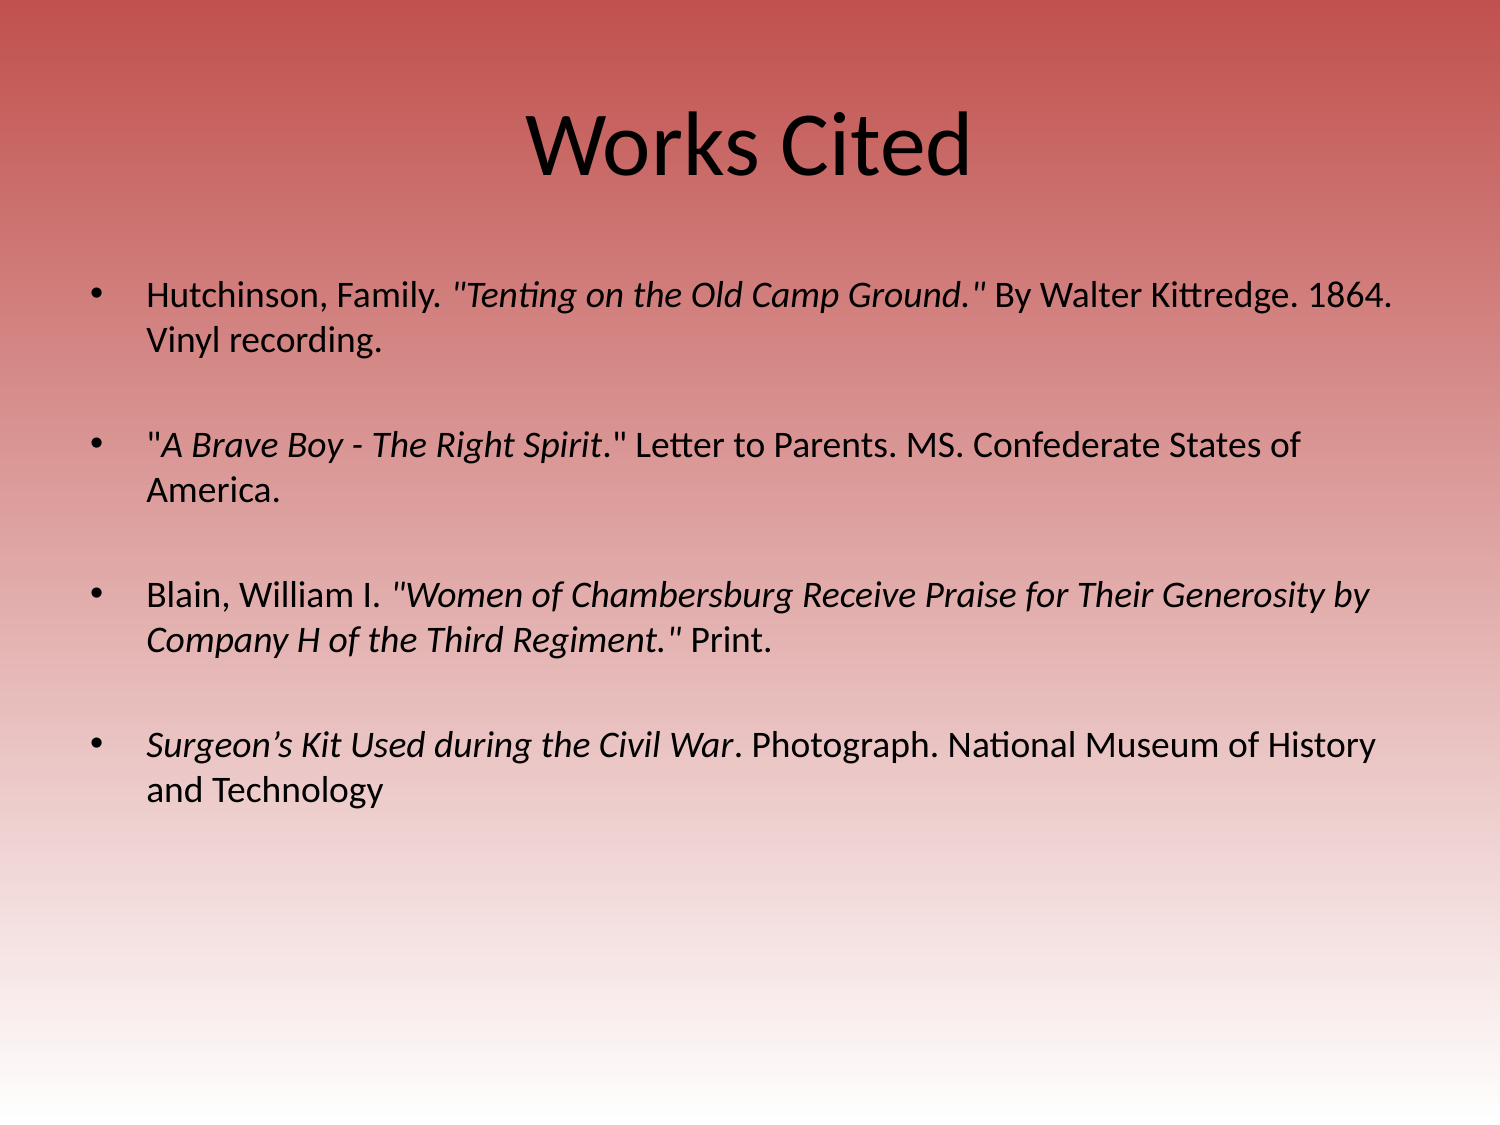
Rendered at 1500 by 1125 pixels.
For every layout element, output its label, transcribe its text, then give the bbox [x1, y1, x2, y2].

title Works Cited [75, 45, 1425, 233]
list Hutchinson, Family. "Tenting on the Old Camp Ground." By Walter Kittredge. 1864. Vinyl recording. "A Brave Boy - The Right Spirit." Letter to Parents. MS. Confederate States of America. Blain, William I. "Women of Chambersburg Receive Praise for Their Generosity by Company H of the Third Regiment." Print. Surgeon’s Kit Used during the Civil War. Photograph. National Museum of History and Technology [75, 262, 1425, 1005]
